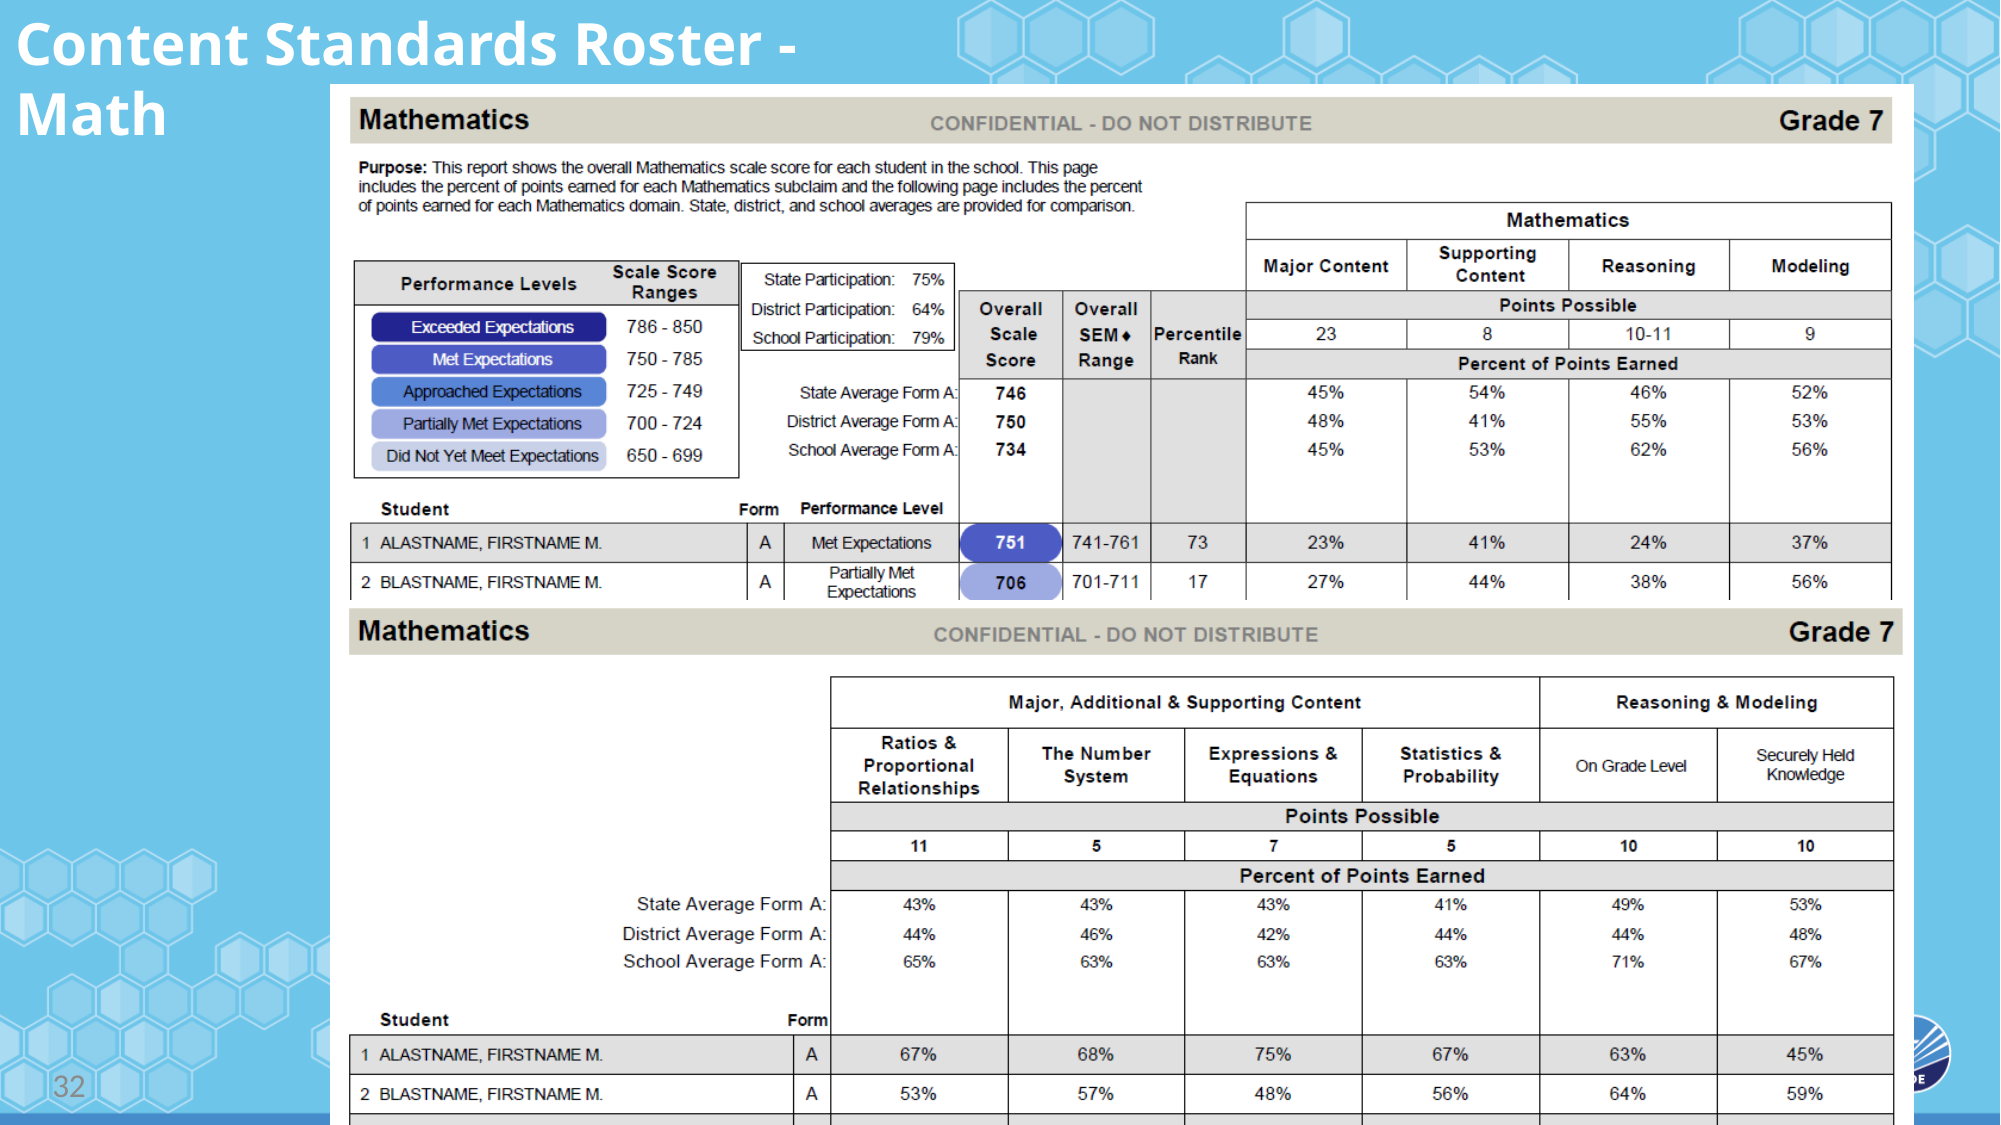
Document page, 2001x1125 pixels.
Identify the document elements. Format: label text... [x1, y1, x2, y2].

title Content Standards Roster - Math [0, 0, 978, 203]
picture [0, 0, 2000, 1125]
slide_number 32 [37, 1054, 330, 1115]
